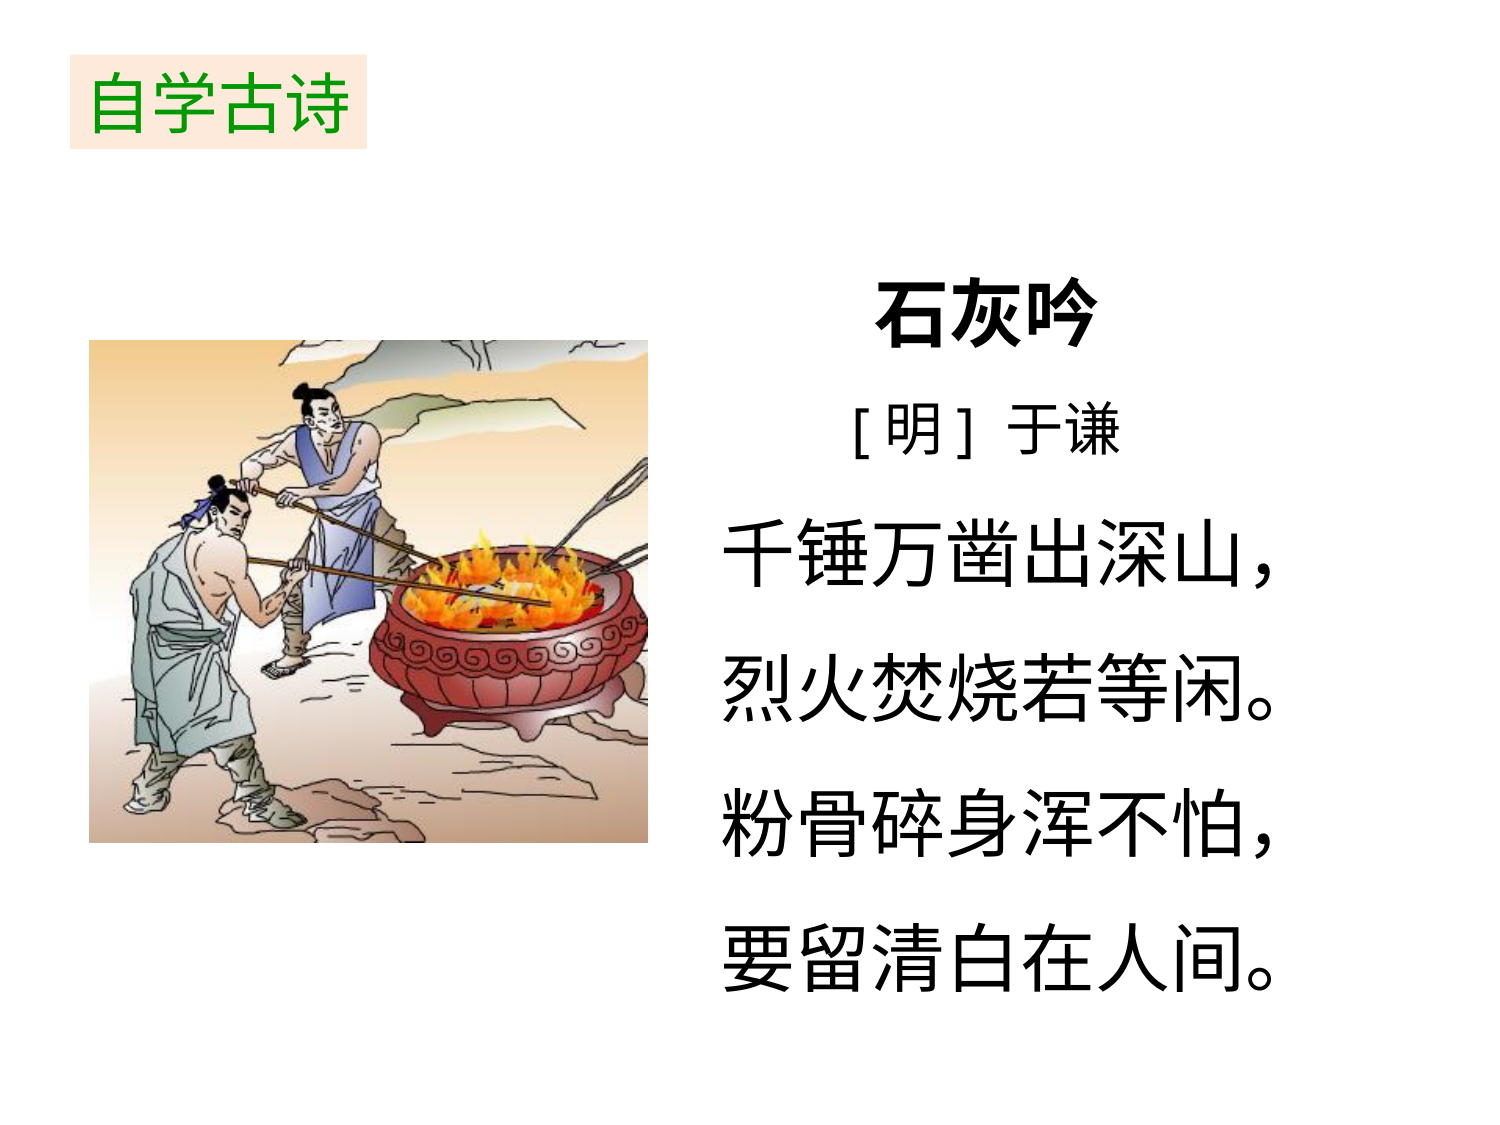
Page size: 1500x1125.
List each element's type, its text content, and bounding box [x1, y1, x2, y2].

text_box 自学古诗 [70, 54, 367, 150]
text_box 石灰吟 [明] 于谦 千锤万凿出深山， 烈火焚烧若等闲。 粉骨碎身浑不怕， 要留清白在人间。 [629, 214, 1344, 1110]
picture [89, 340, 648, 843]
